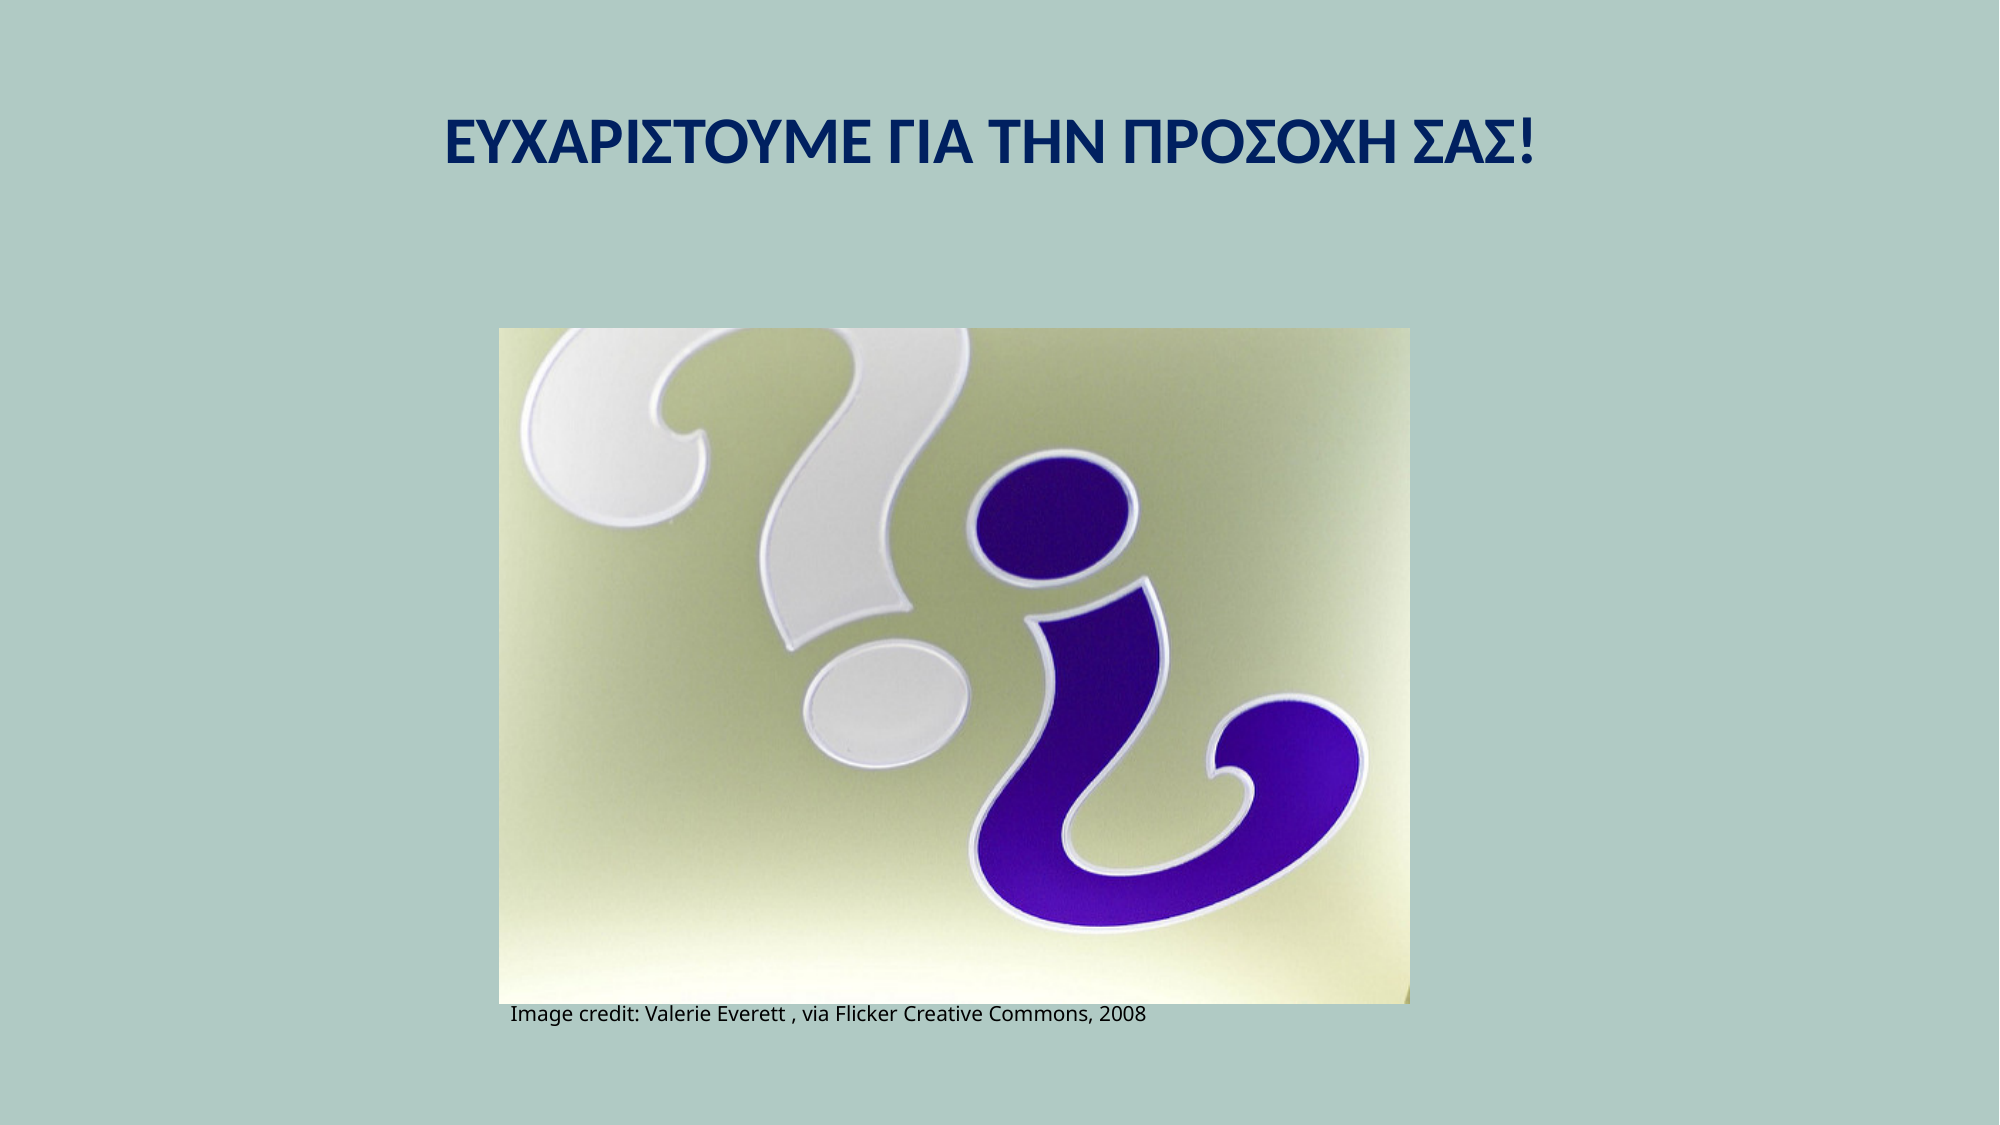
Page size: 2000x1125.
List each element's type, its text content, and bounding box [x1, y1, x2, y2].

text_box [499, 327, 1411, 1005]
text_box Image credit: Valerie Everett , via Flicker Creative Commons, 2008 [495, 1008, 1410, 1034]
title ΕΥΧΑΡΙΣΤΟΥΜΕ ΓΙΑ ΤΗΝ ΠΡΟΣΟΧΗ ΣΑΣ! [113, 42, 1870, 231]
